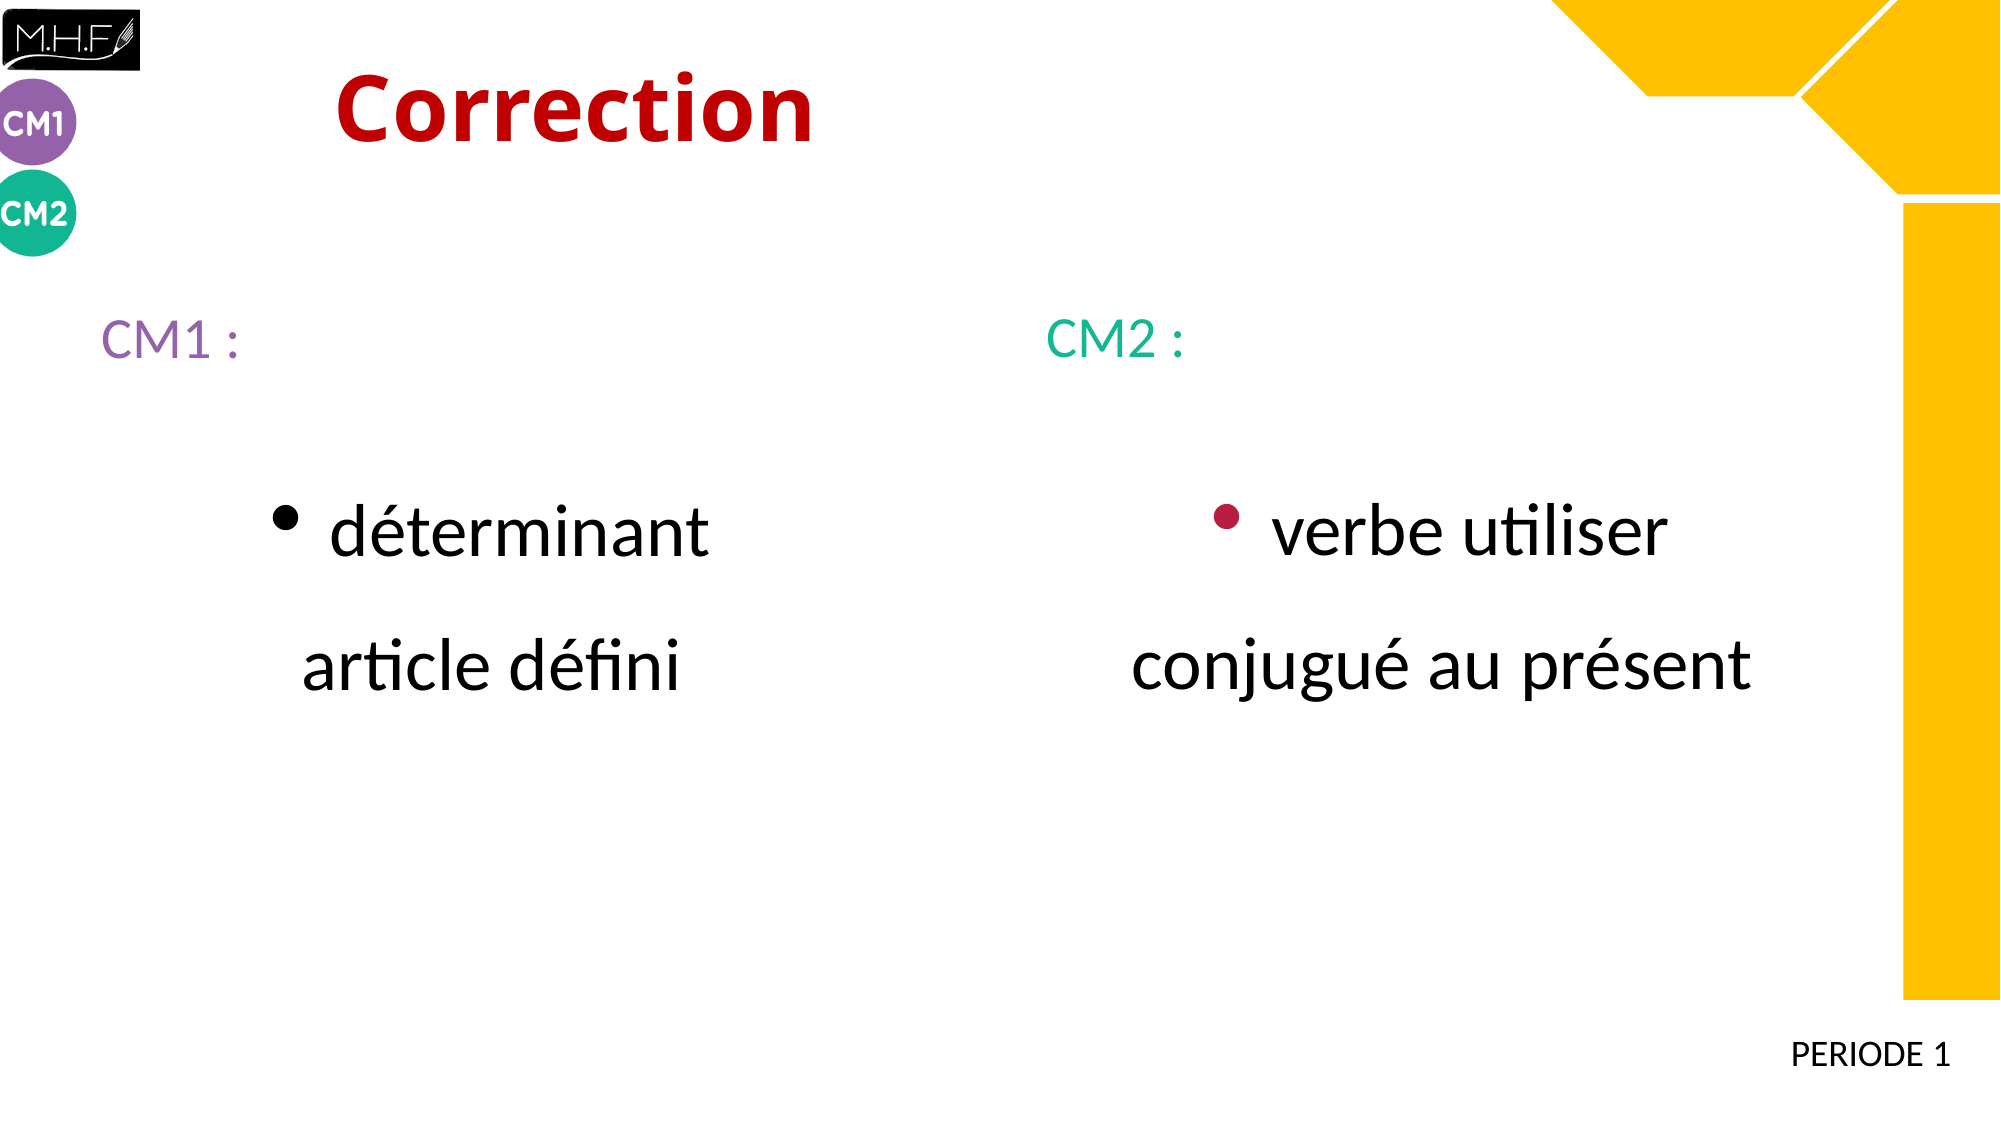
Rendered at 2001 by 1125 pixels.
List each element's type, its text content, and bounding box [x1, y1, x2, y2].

text_box PERIODE 1 [1362, 1021, 1967, 1125]
picture [0, 7, 140, 259]
text_box [1549, 0, 1892, 98]
text_box CM2 : verbe utiliser conjugué au présent [1031, 299, 1853, 1014]
title Correction [318, 3, 1865, 221]
text_box [1902, 202, 2000, 1001]
list CM1 : déterminant article défini [86, 300, 897, 1015]
text_box [1799, 0, 2000, 196]
